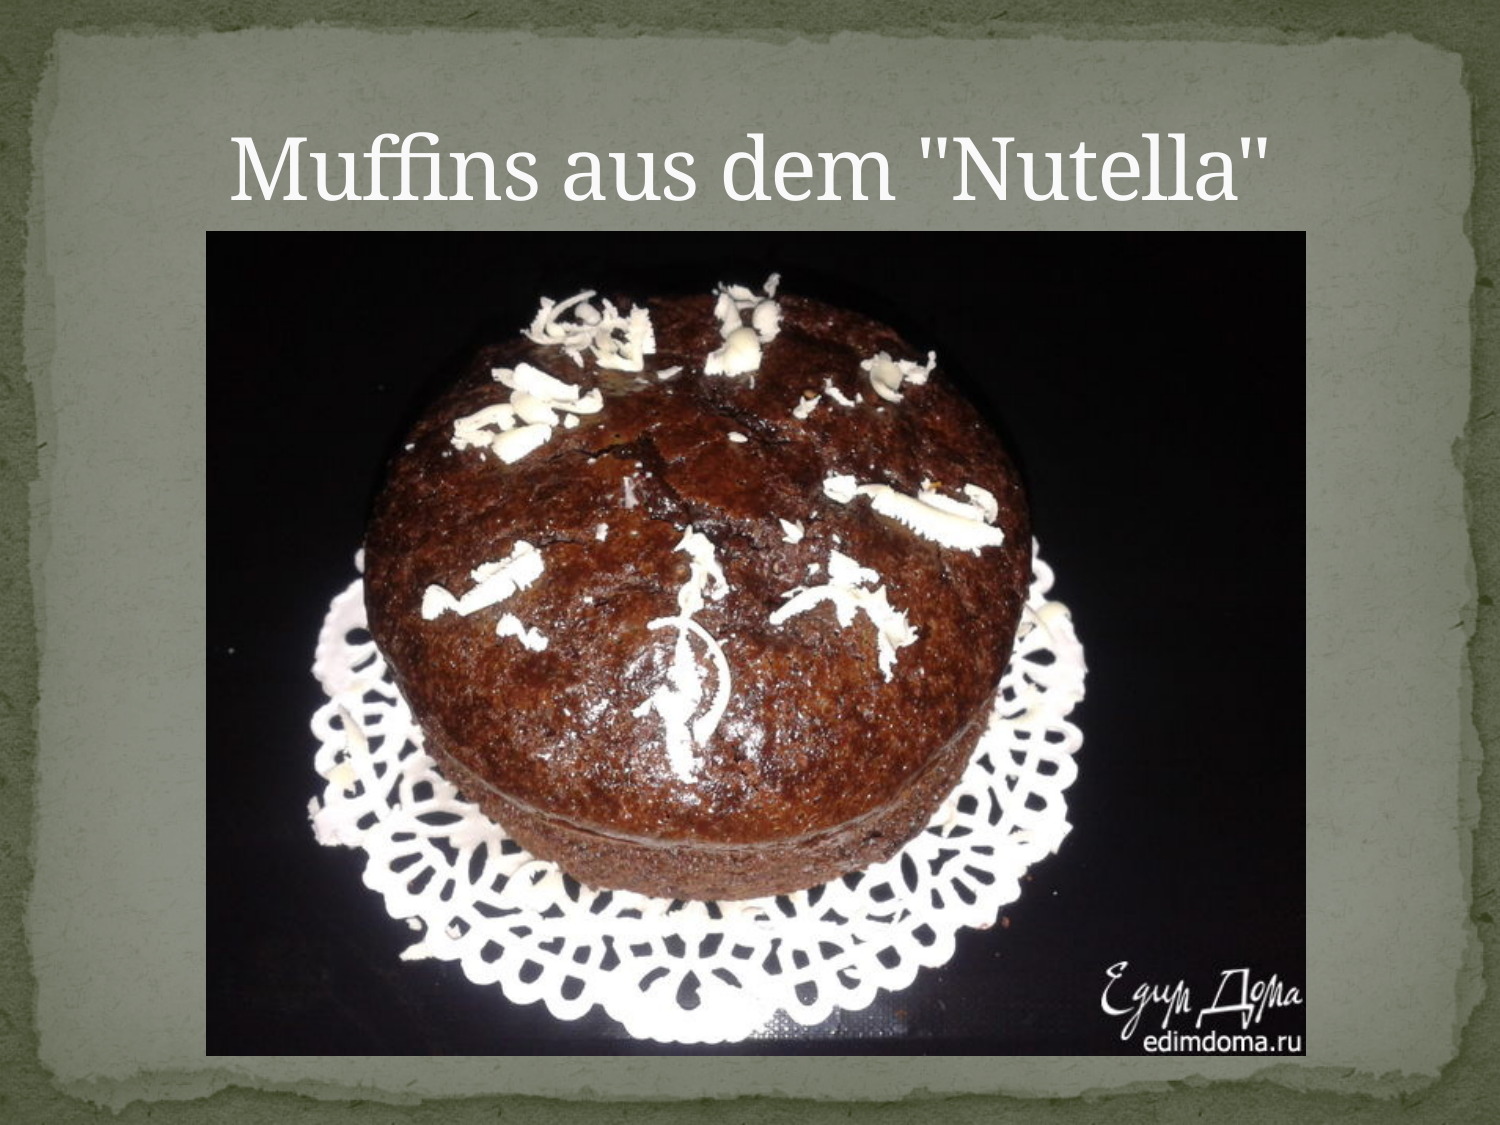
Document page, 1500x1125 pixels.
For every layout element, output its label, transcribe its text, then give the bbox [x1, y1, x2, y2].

title Muffins aus dem "Nutella" [74, 24, 1425, 225]
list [209, 234, 1304, 1052]
